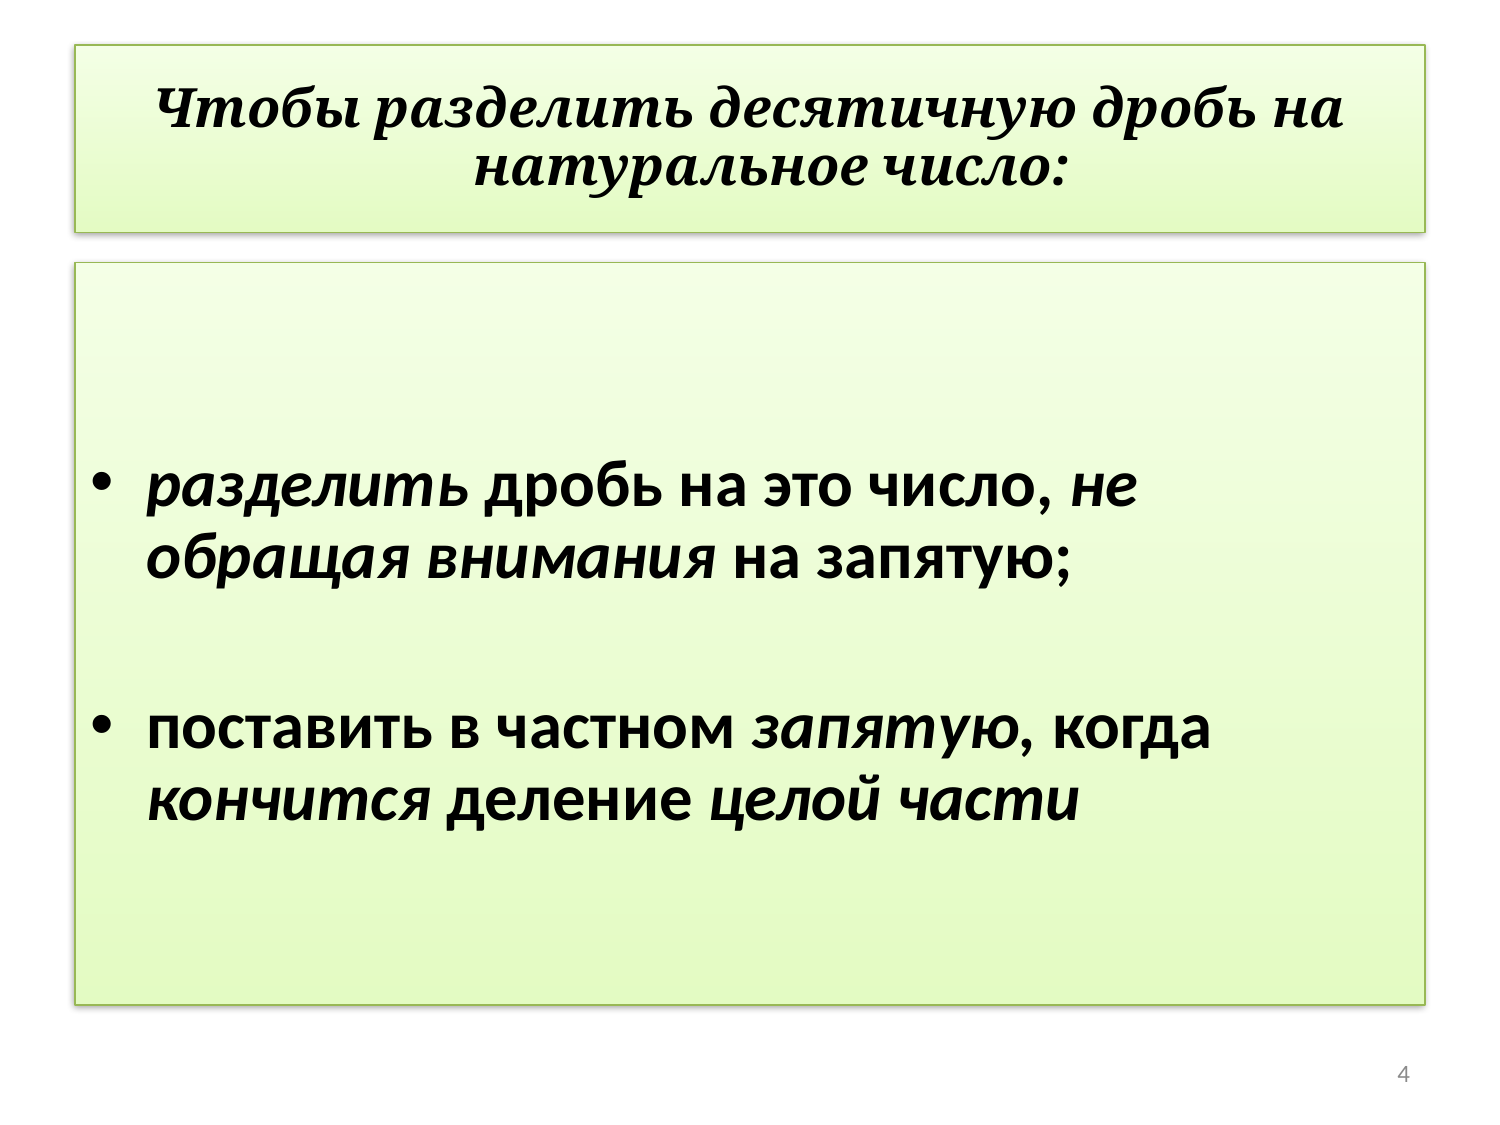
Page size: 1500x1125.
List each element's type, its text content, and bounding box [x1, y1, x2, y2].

title Чтобы разделить десятичную дробь на натуральное число: [74, 44, 1426, 233]
slide_number 4 [1074, 1042, 1425, 1103]
list разделить дробь на это число, не обращая внимания на запятую; поставить в частном запятую, когда кончится деление целой части [74, 262, 1426, 1006]
